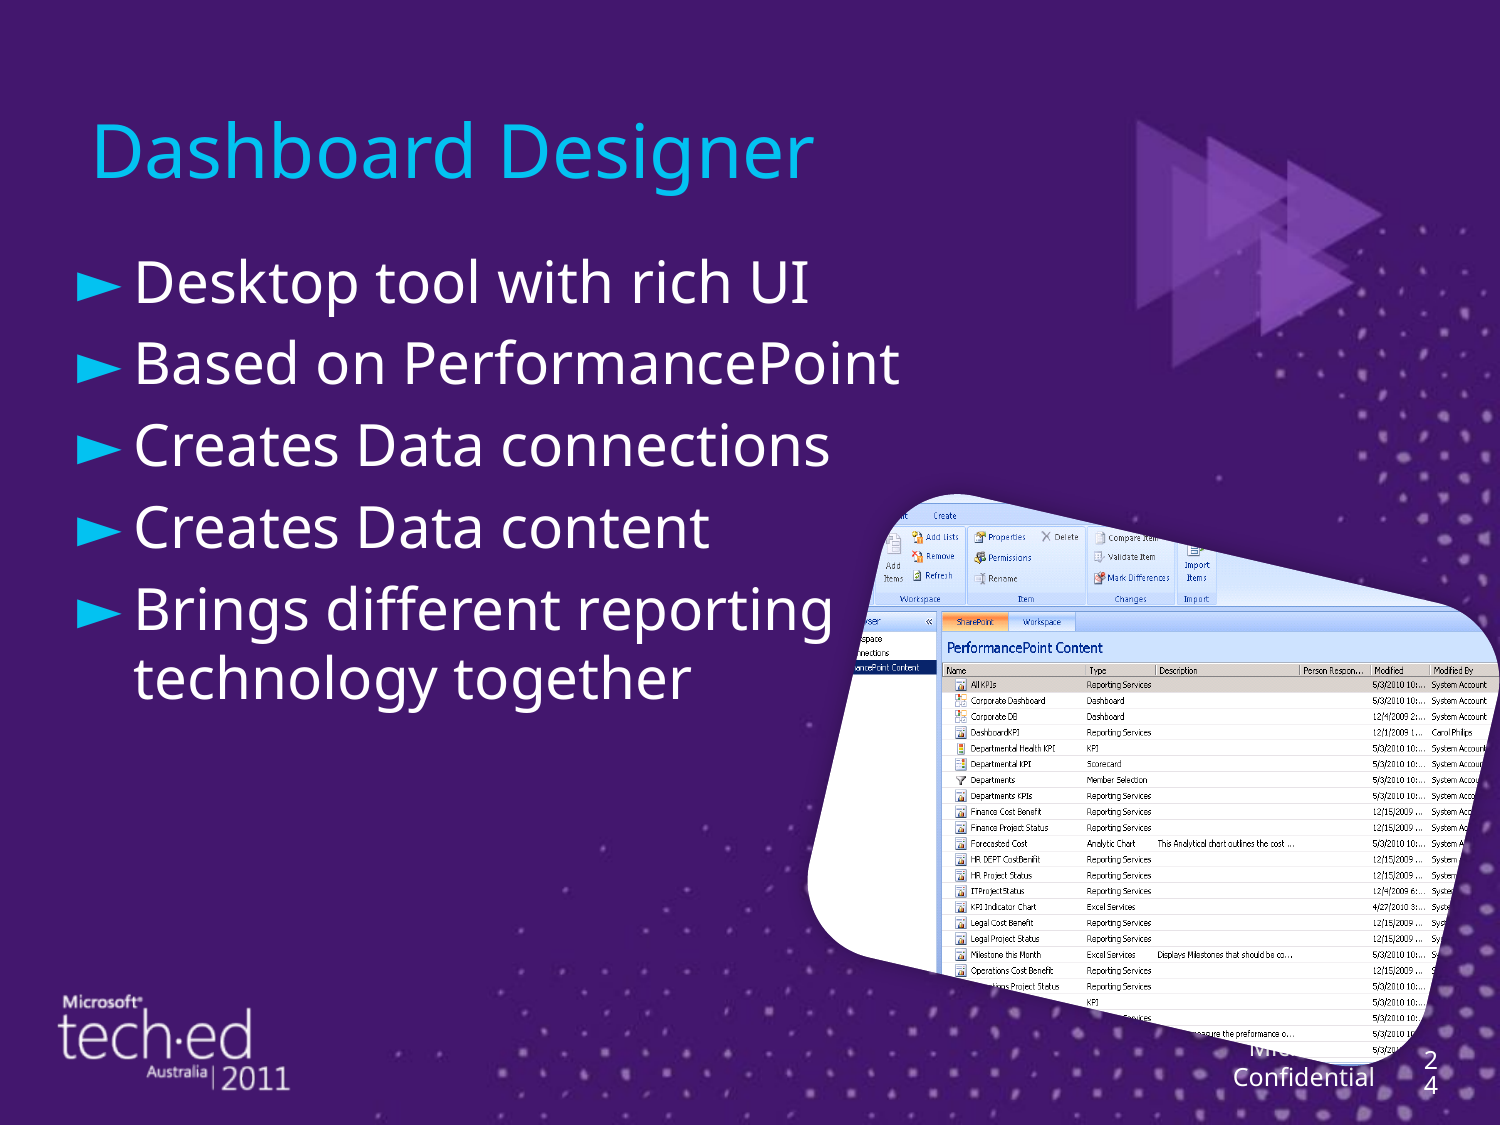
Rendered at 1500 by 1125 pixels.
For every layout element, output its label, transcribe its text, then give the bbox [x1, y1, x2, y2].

slide_number 24 [1408, 1031, 1467, 1092]
list Desktop tool with rich UI Based on PerformancePoint Creates Data connections Creates Data content Brings different reporting technology together [62, 237, 1438, 828]
picture [0, 0, 1500, 1125]
title Dashboard Designer [75, 54, 1425, 237]
footer Microsoft Confidential [1211, 1050, 1397, 1092]
